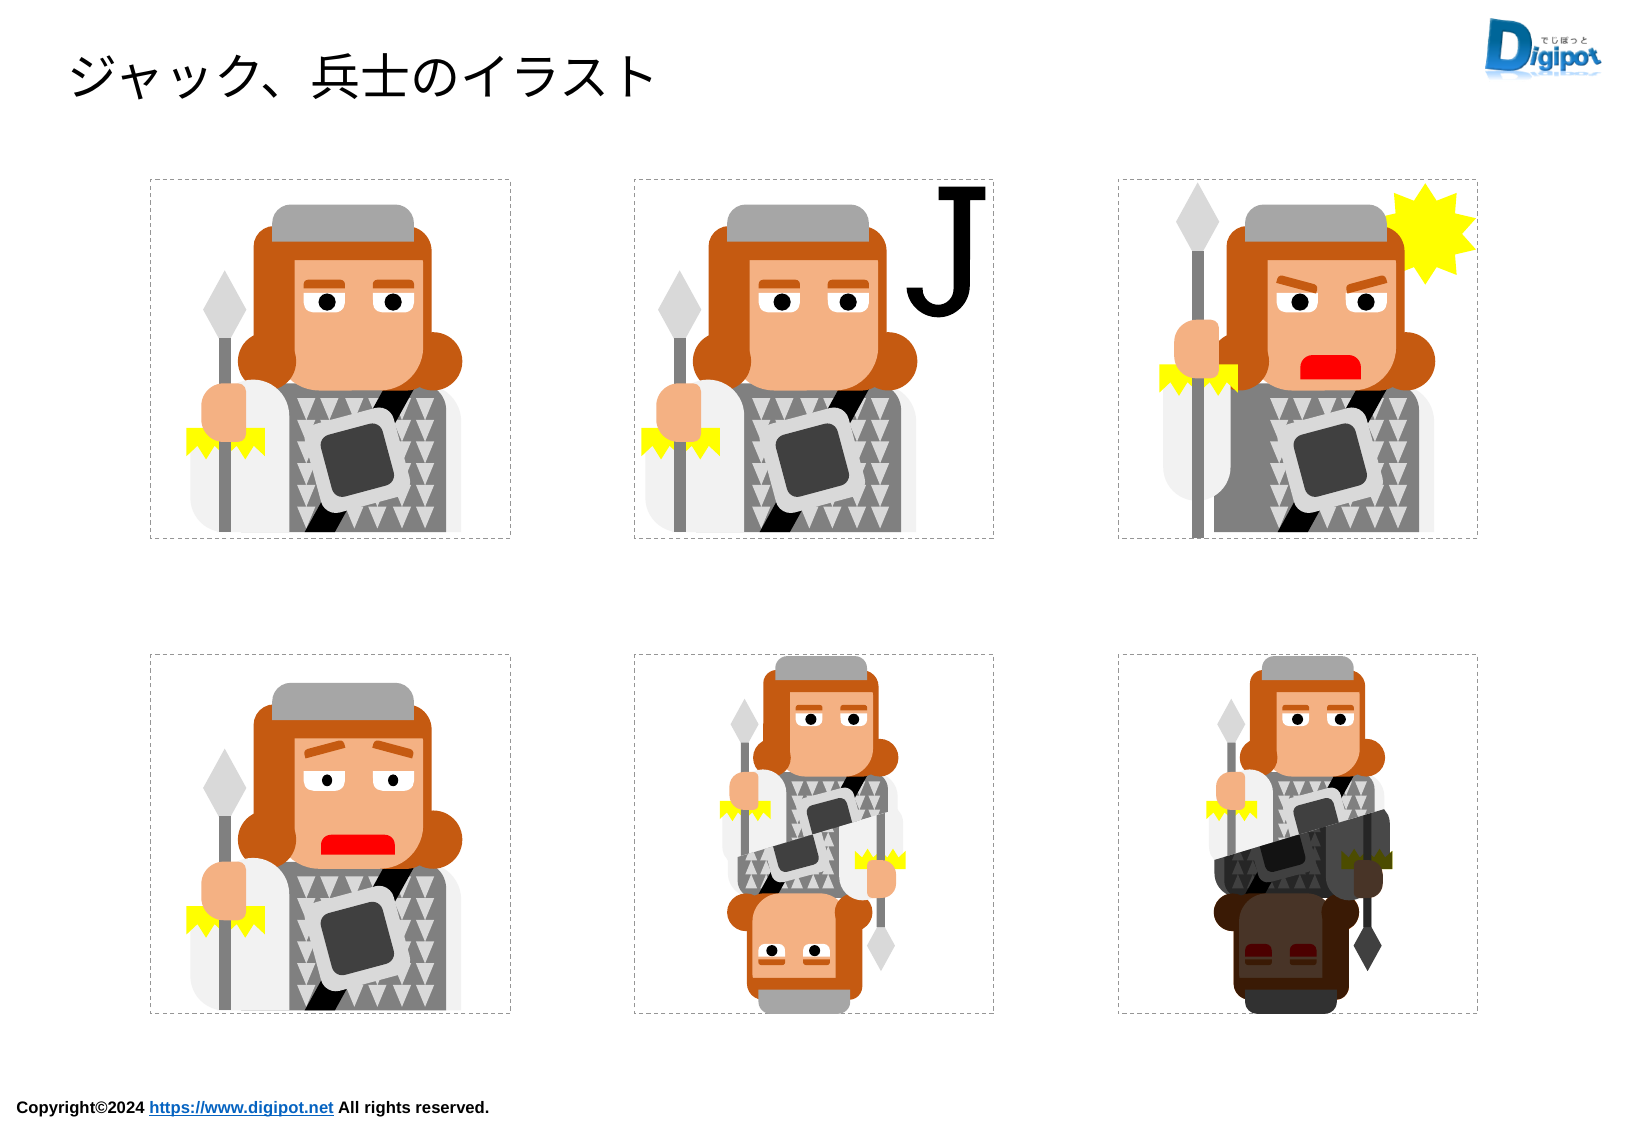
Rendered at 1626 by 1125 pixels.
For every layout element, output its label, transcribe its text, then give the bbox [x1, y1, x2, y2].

picture [1485, 18, 1602, 82]
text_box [186, 204, 463, 533]
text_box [186, 682, 463, 1011]
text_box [1159, 182, 1476, 538]
text_box ジャック、兵士のイラスト [52, 38, 675, 113]
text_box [1206, 656, 1393, 1014]
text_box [641, 186, 986, 533]
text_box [719, 656, 906, 1014]
